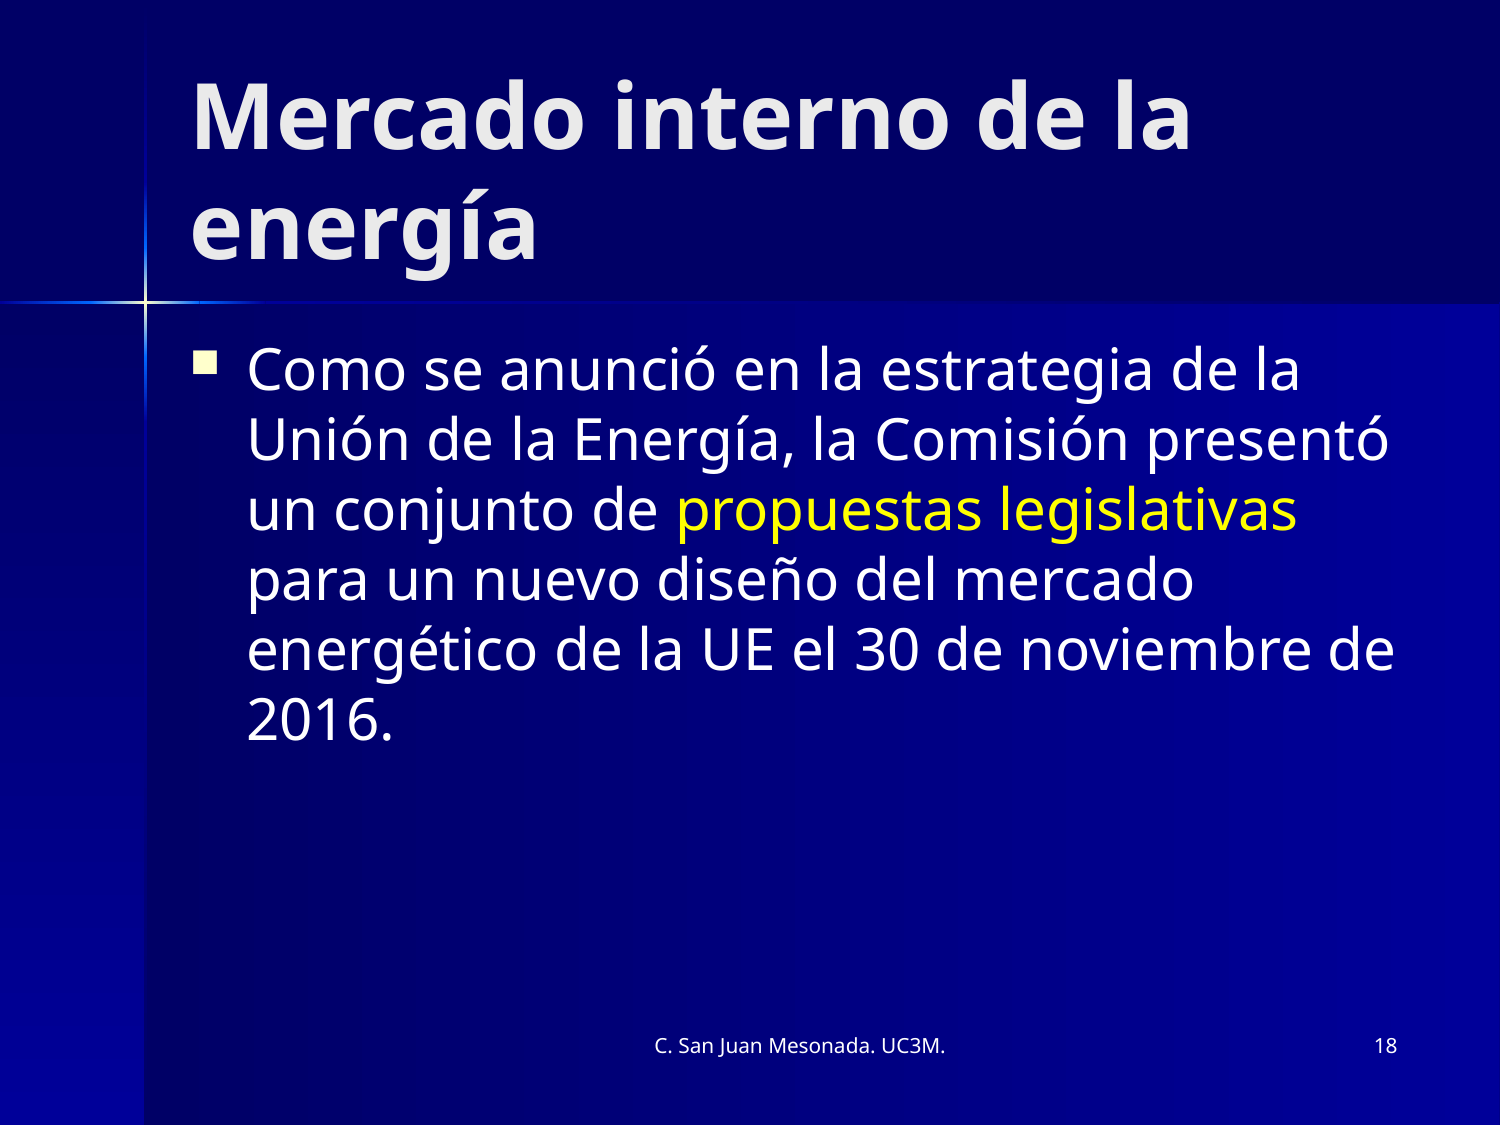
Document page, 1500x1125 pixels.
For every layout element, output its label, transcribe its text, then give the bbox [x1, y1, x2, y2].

list Como se anunció en la estrategia de la Unión de la Energía, la Comisión presentó un conjunto de propuestas legislativas para un nuevo diseño del mercado energético de la UE el 30 de noviembre de 2016. [174, 324, 1413, 1000]
slide_number 18 [1100, 1025, 1413, 1100]
title Mercado interno de la energía [174, 50, 1413, 285]
footer C. San Juan Mesonada. UC3M. [562, 1025, 1038, 1100]
